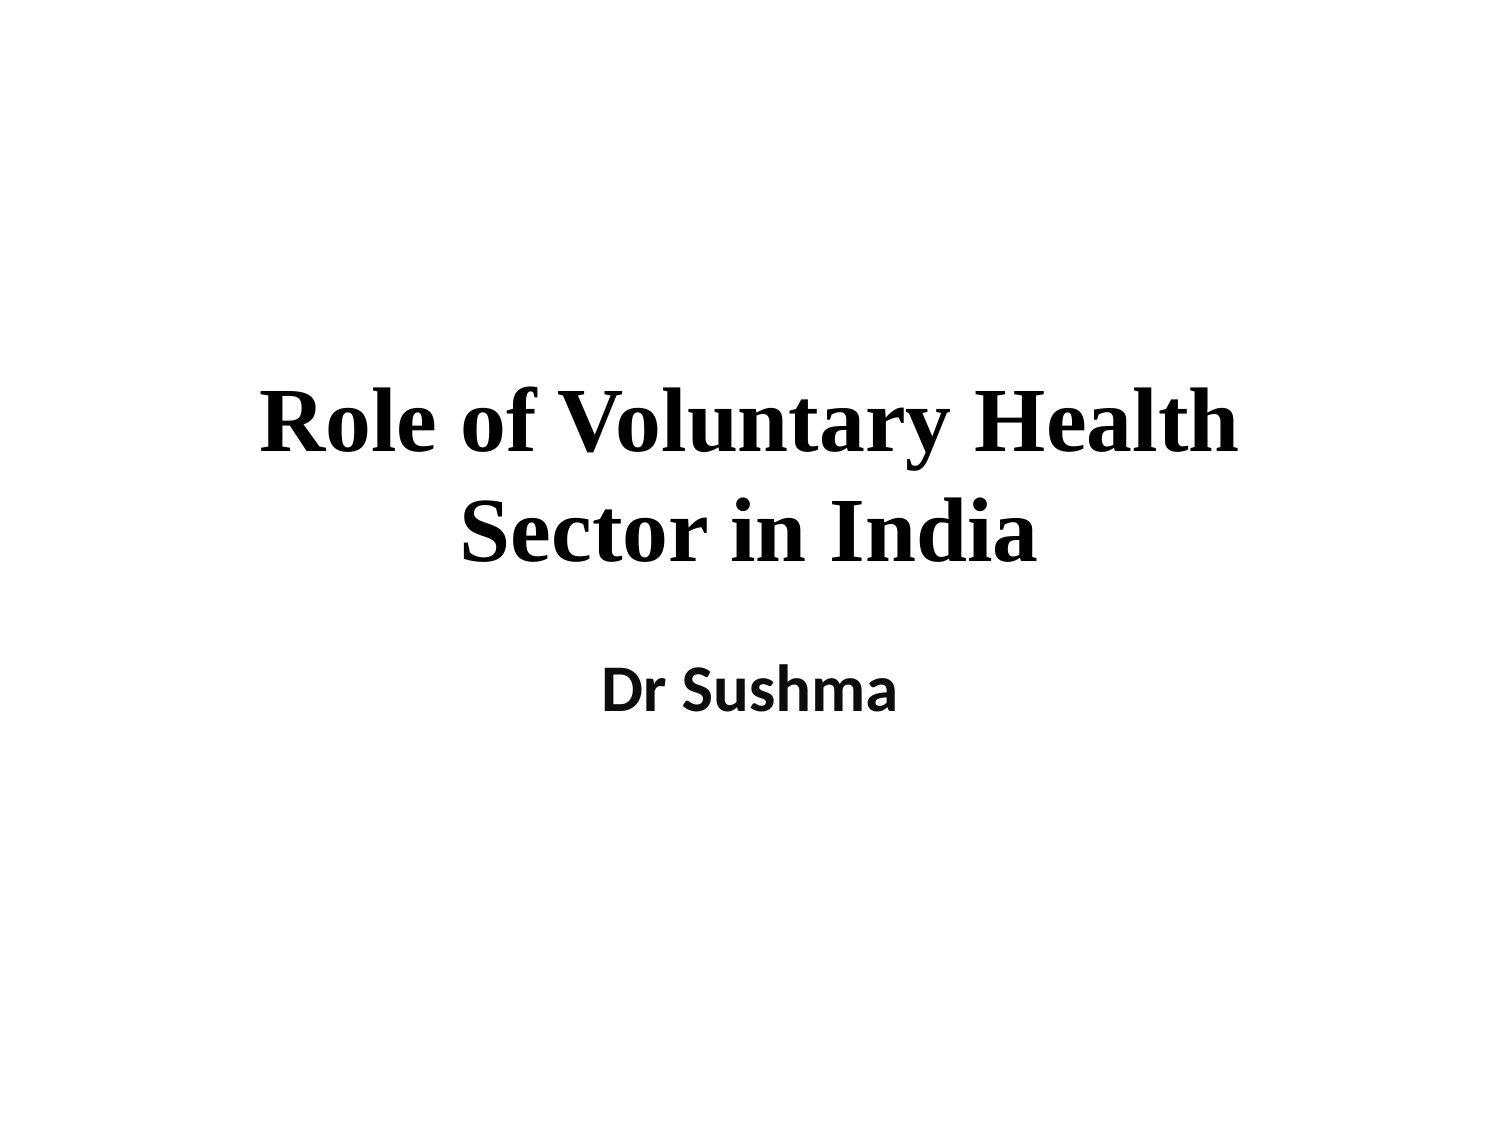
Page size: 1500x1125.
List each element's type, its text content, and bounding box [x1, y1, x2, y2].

title Role of Voluntary Health Sector in India [112, 349, 1388, 591]
subtitle Dr Sushma [225, 637, 1275, 925]
